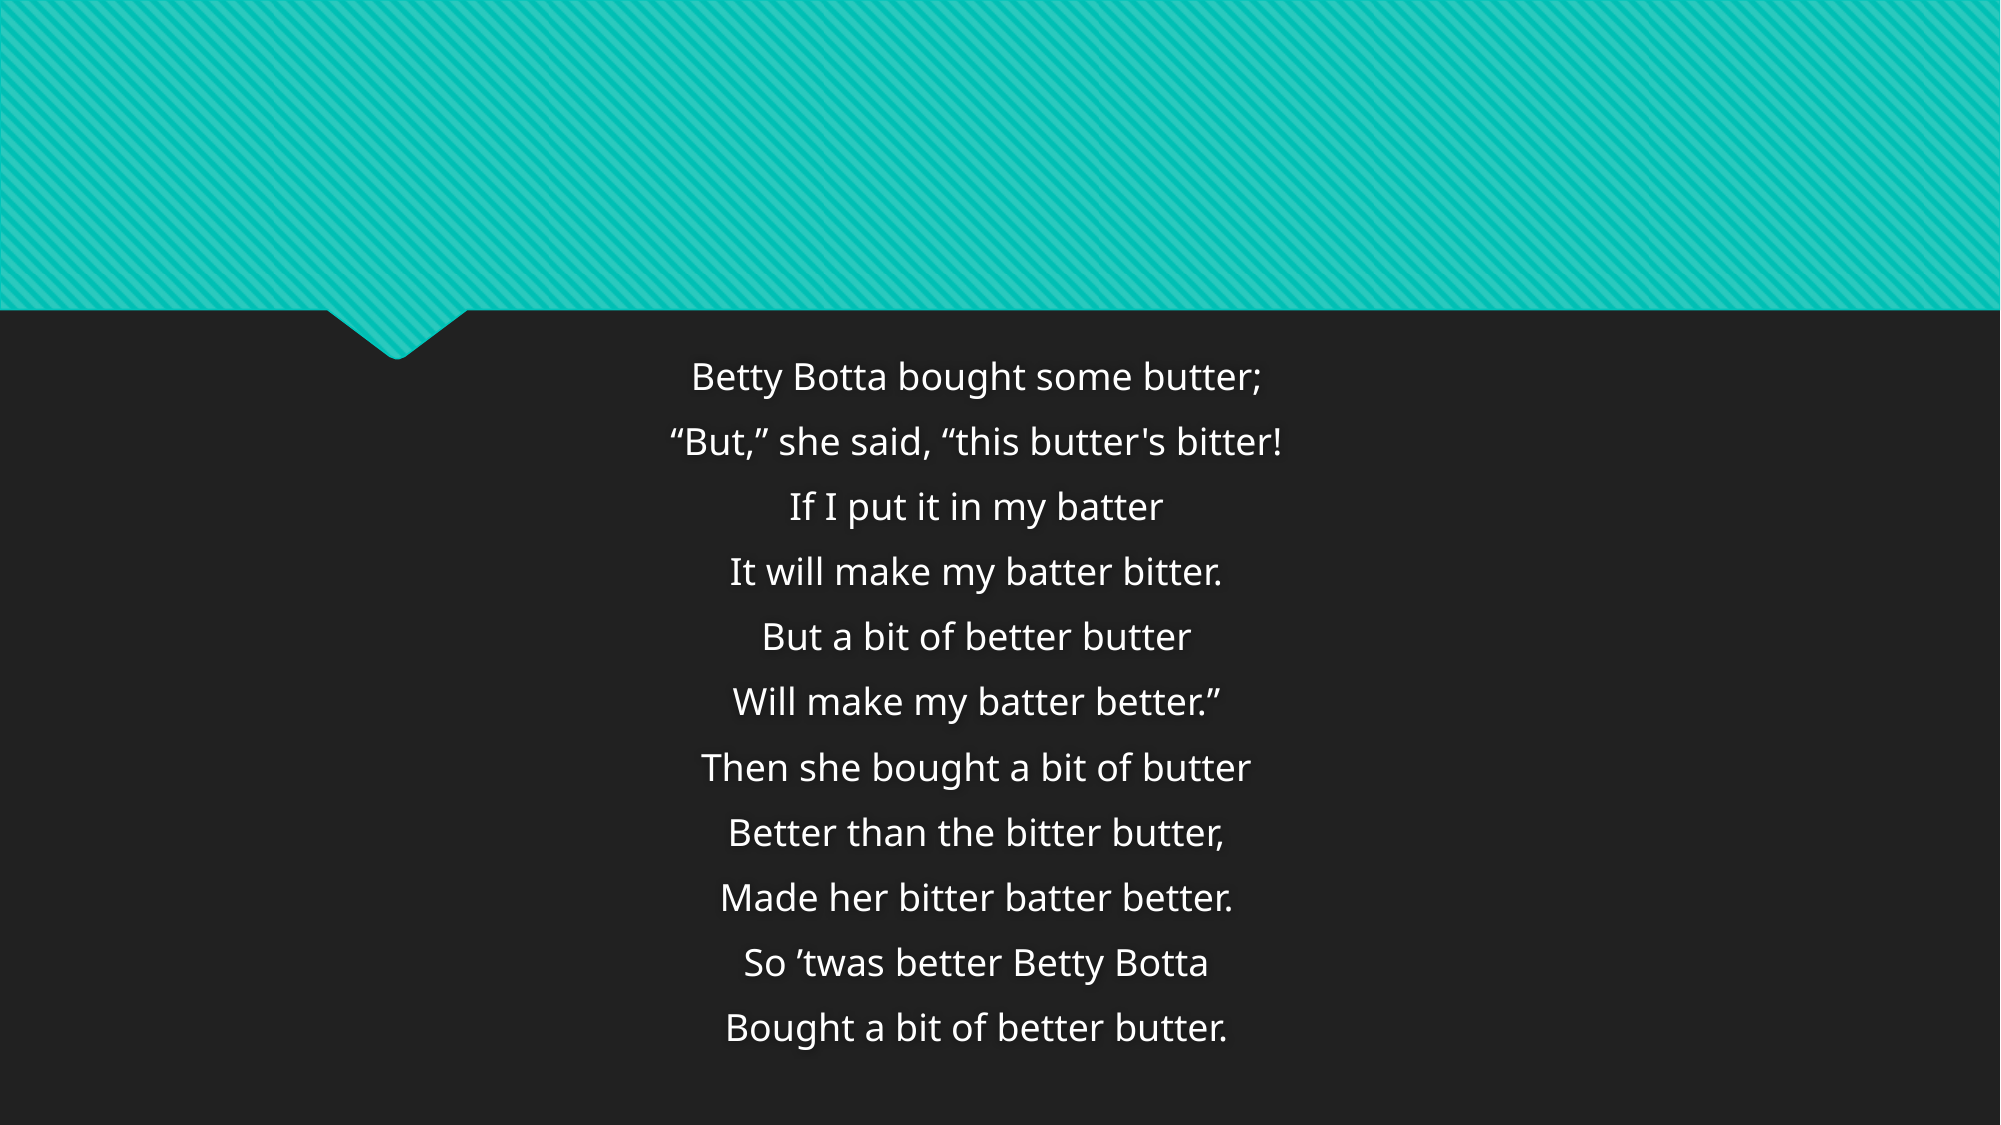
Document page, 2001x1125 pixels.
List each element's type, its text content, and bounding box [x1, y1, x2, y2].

list Betty Botta bought some butter; “But,” she said, “this butter's bitter! If I put it in my batter It will make my batter bitter. But a bit of better butter Will make my batter better.” Then she bought a bit of butter Better than the bitter butter, Made her bitter batter better. So ’twas better Betty Botta Bought a bit of better butter. [111, 364, 1843, 1038]
